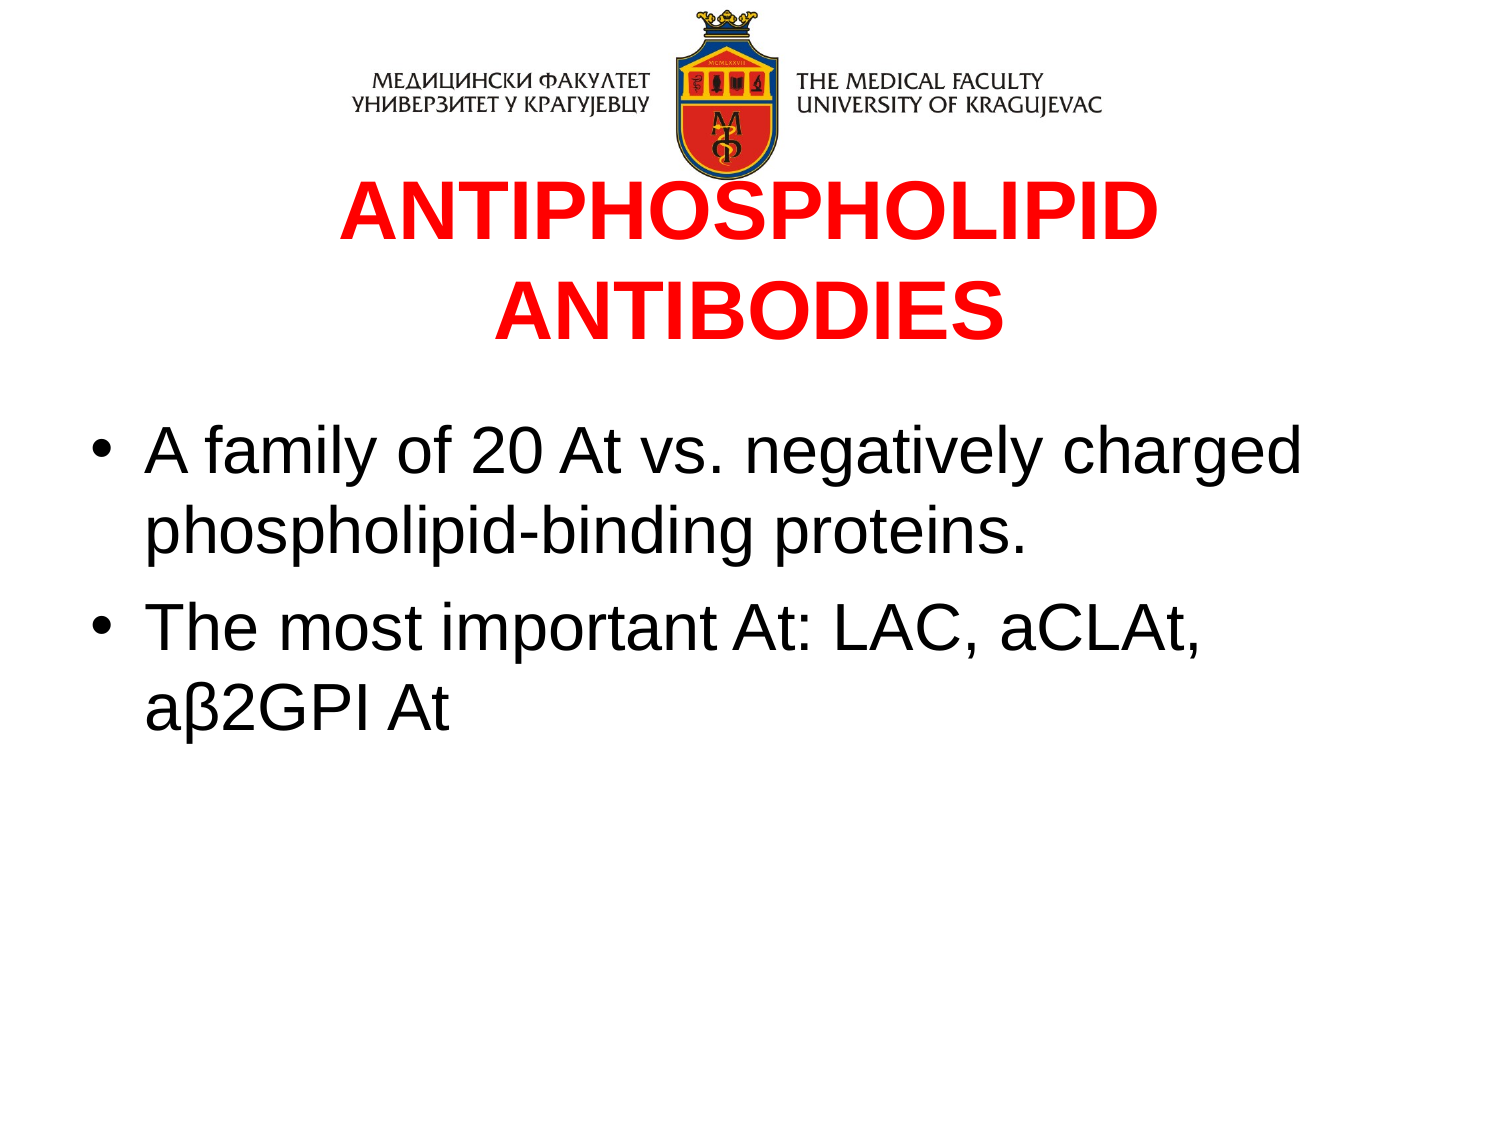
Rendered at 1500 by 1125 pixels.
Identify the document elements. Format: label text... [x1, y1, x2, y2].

picture [328, 0, 1125, 162]
text_box A family of 20 At vs. negatively charged phospholipid-binding proteins. The most important At: LAC, aCLAt, aβ2GPI At [74, 399, 1425, 1000]
text_box ANTIPHOSPHOLIPID ANTIBODIES [74, 162, 1425, 350]
